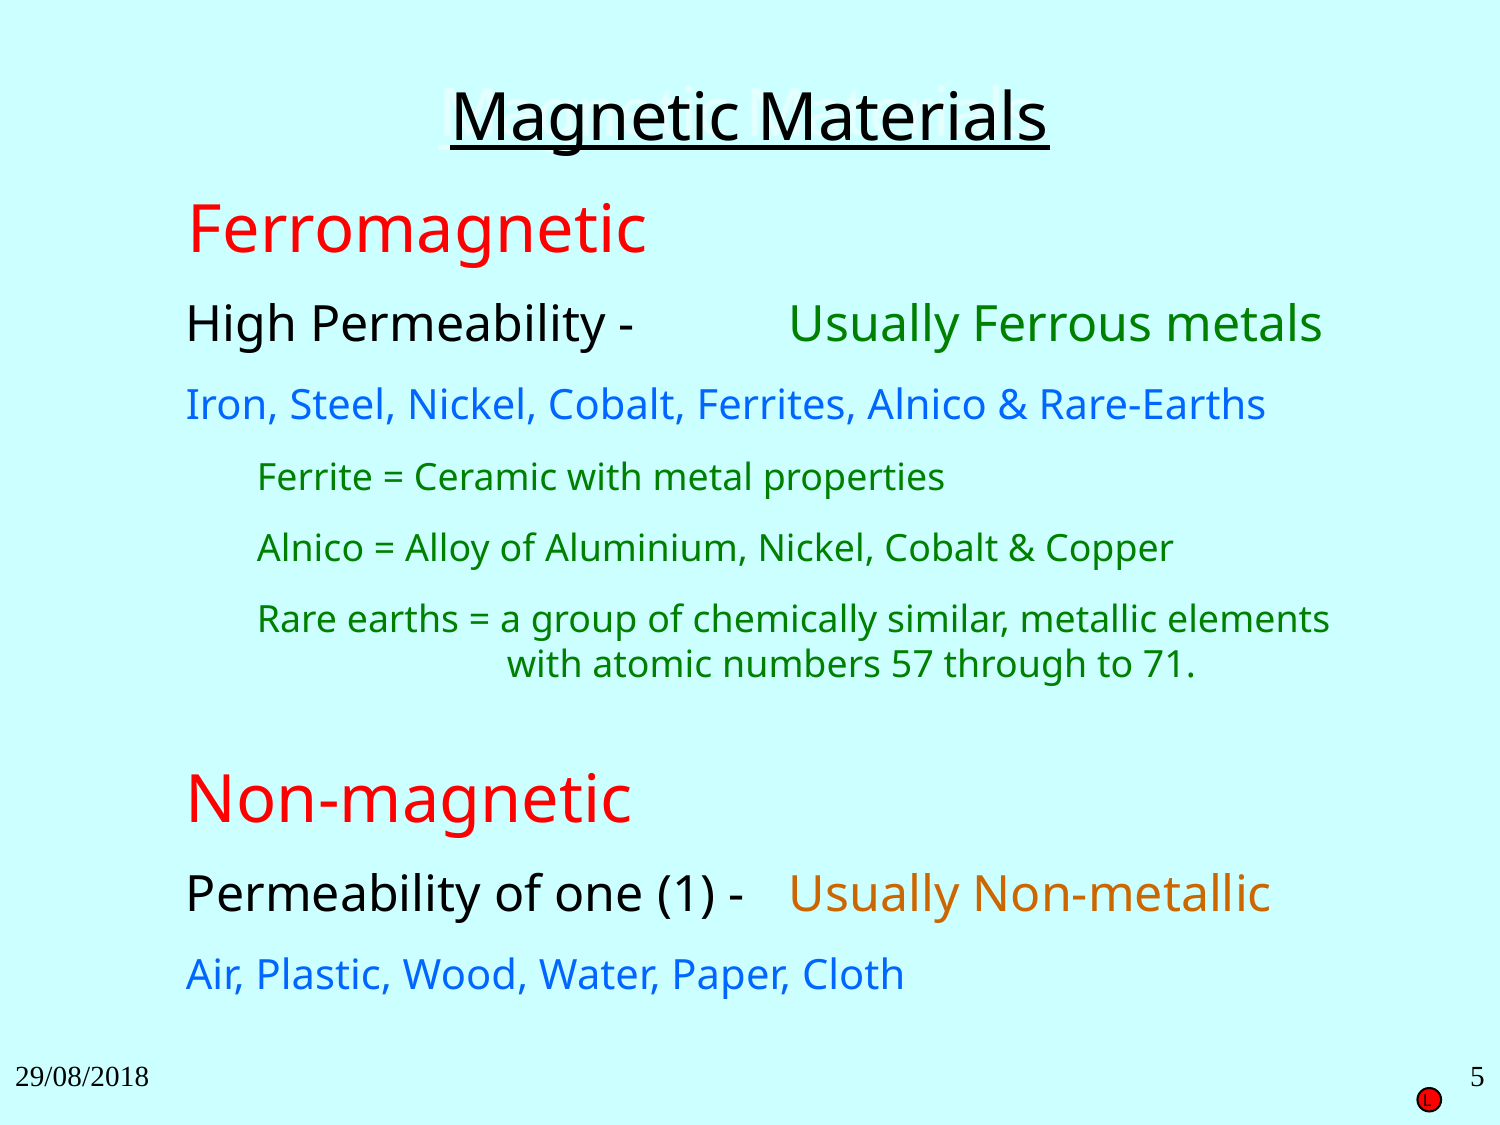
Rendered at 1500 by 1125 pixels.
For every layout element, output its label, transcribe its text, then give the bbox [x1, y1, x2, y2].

text_box High Permeability - Usually Ferrous metals [171, 284, 1459, 359]
text_box Air, Plastic, Wood, Water, Paper, Cloth [171, 940, 1373, 1006]
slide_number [0, 1050, 313, 1125]
text_box Alnico = Alloy of Aluminium, Nickel, Cobalt & Copper [242, 516, 1329, 577]
text_box Ferromagnetic [173, 178, 1459, 274]
text_box Magnetic Materials [277, 66, 1223, 161]
text_box Rare earths = a group of chemically similar, metallic elements with atomic numbers 57 through to 71. [242, 587, 1430, 693]
text_box L [1417, 1088, 1442, 1112]
text_box Non-magnetic [171, 748, 1459, 844]
slide_number 5 [1187, 1050, 1500, 1125]
text_box Ferrite = Ceramic with metal properties [242, 445, 1329, 506]
text_box Permeability of one (1) - Usually Non-metallic [171, 854, 1453, 930]
text_box Iron, Steel, Nickel, Cobalt, Ferrites, Alnico & Rare-Earths [171, 370, 1373, 435]
